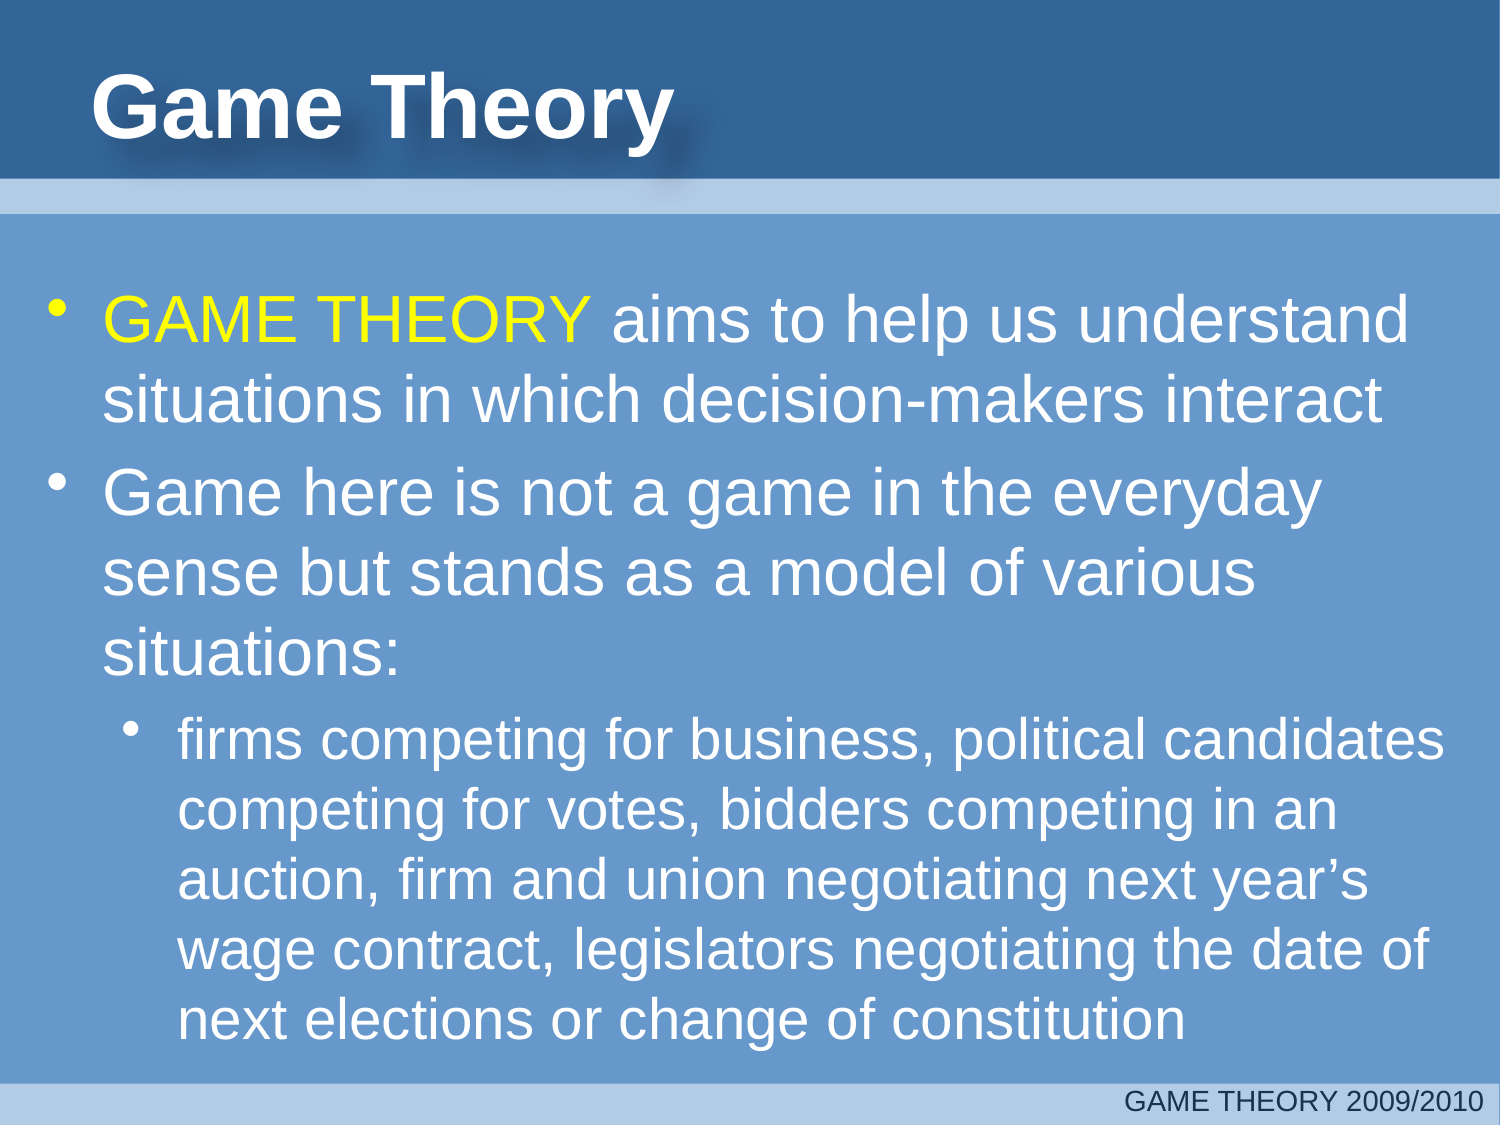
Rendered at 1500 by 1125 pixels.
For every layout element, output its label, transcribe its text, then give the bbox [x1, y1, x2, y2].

text_box GAME THEORY aims to help us understand situations in which decision-makers interact Game here is not a game in the everyday sense but stands as a model of various situations: firms competing for business, political candidates competing for votes, bidders competing in an auction, firm and union negotiating next year’s wage contract, legislators negotiating the date of next elections or change of constitution [31, 268, 1469, 1025]
text_box GAME THEORY 2009/2010 [1109, 1075, 1500, 1125]
title Game Theory [74, 42, 1436, 162]
